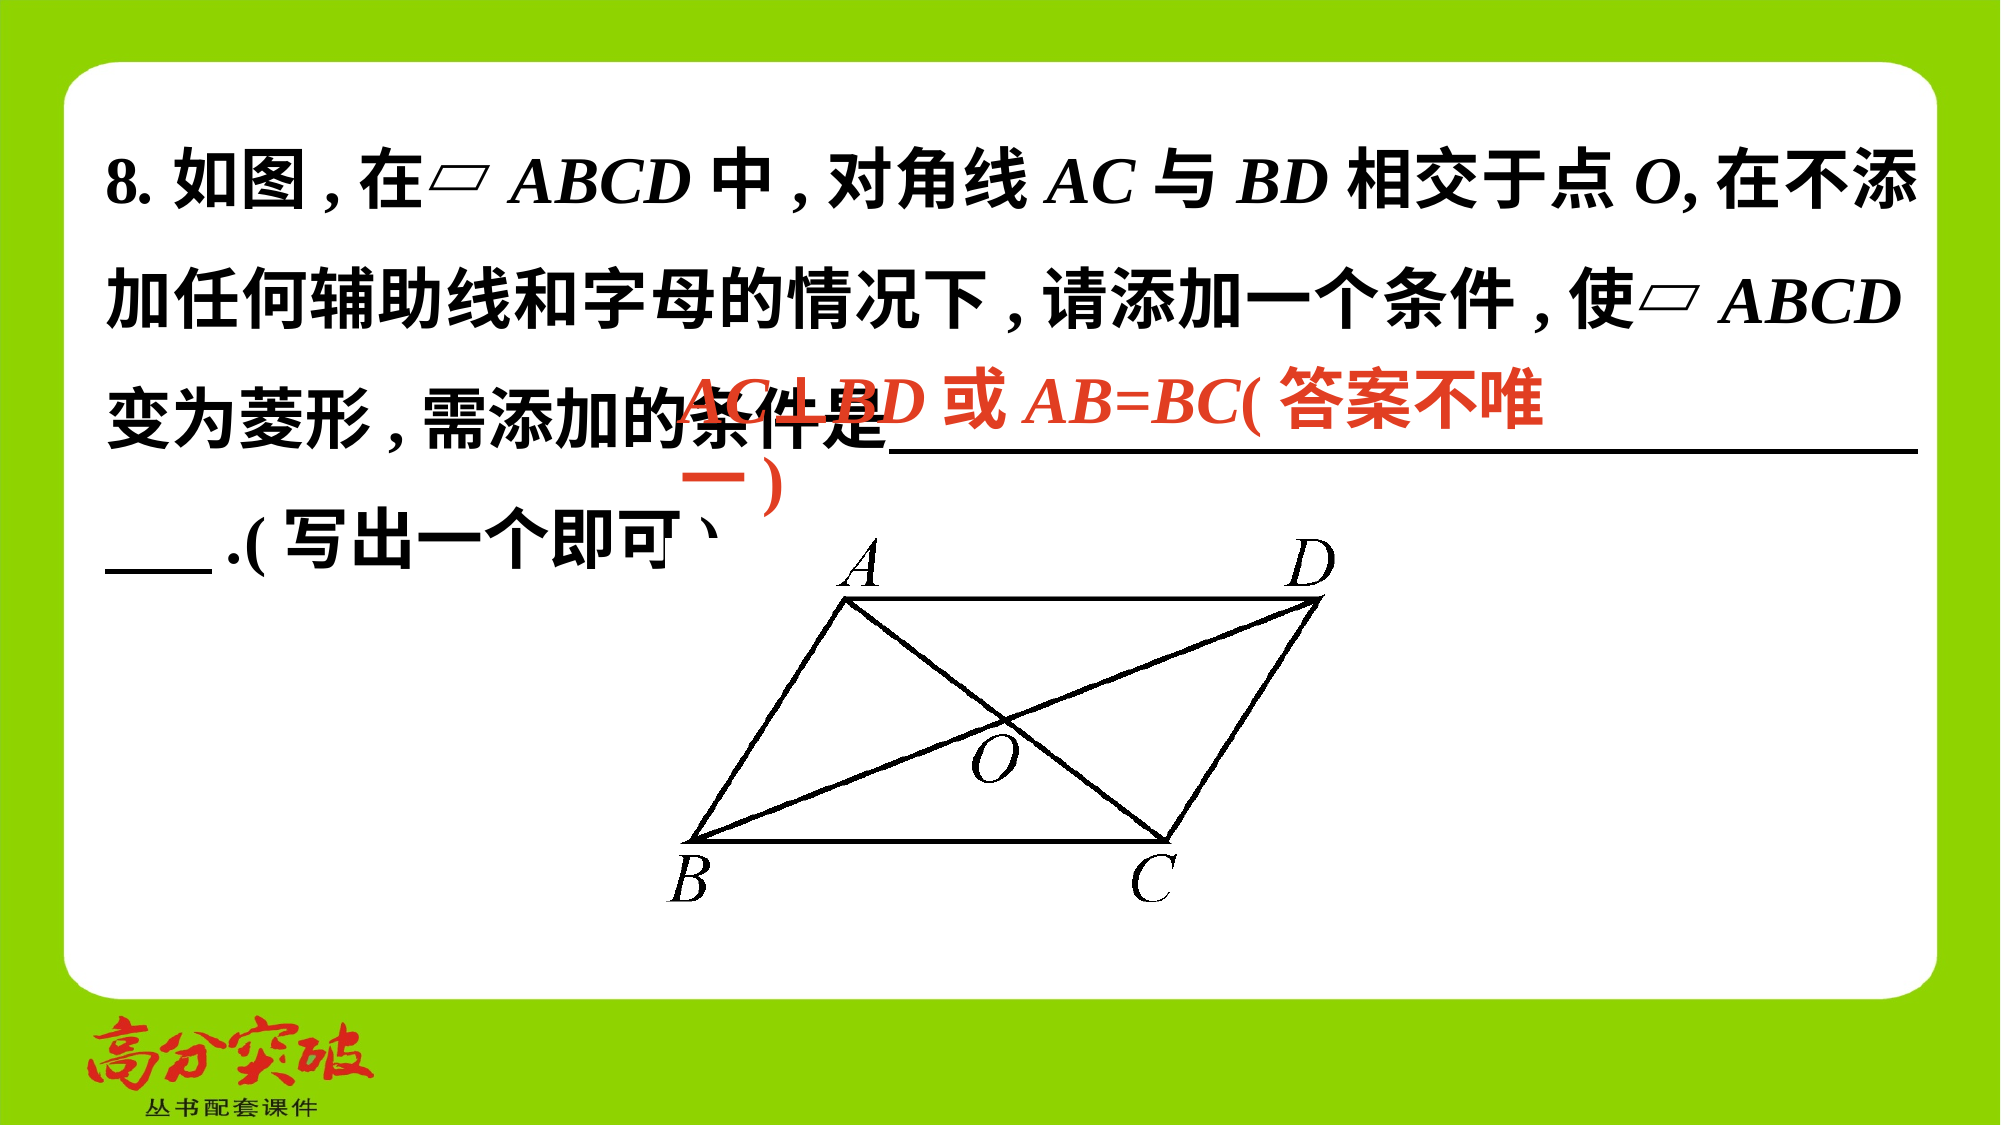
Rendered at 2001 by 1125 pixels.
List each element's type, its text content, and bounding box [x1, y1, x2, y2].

text_box 8.如图,在▱ABCD中,对角线AC与BD相交于点O,在不添加任何辅助线和字母的情况下,请添加一个条件,使▱ABCD变为菱形,需添加的条件是 .(写出一个即可) [90, 89, 1933, 585]
picture [0, 0, 2001, 1125]
text_box AC⊥BD或AB=BC(答案不唯一) [665, 349, 1667, 525]
